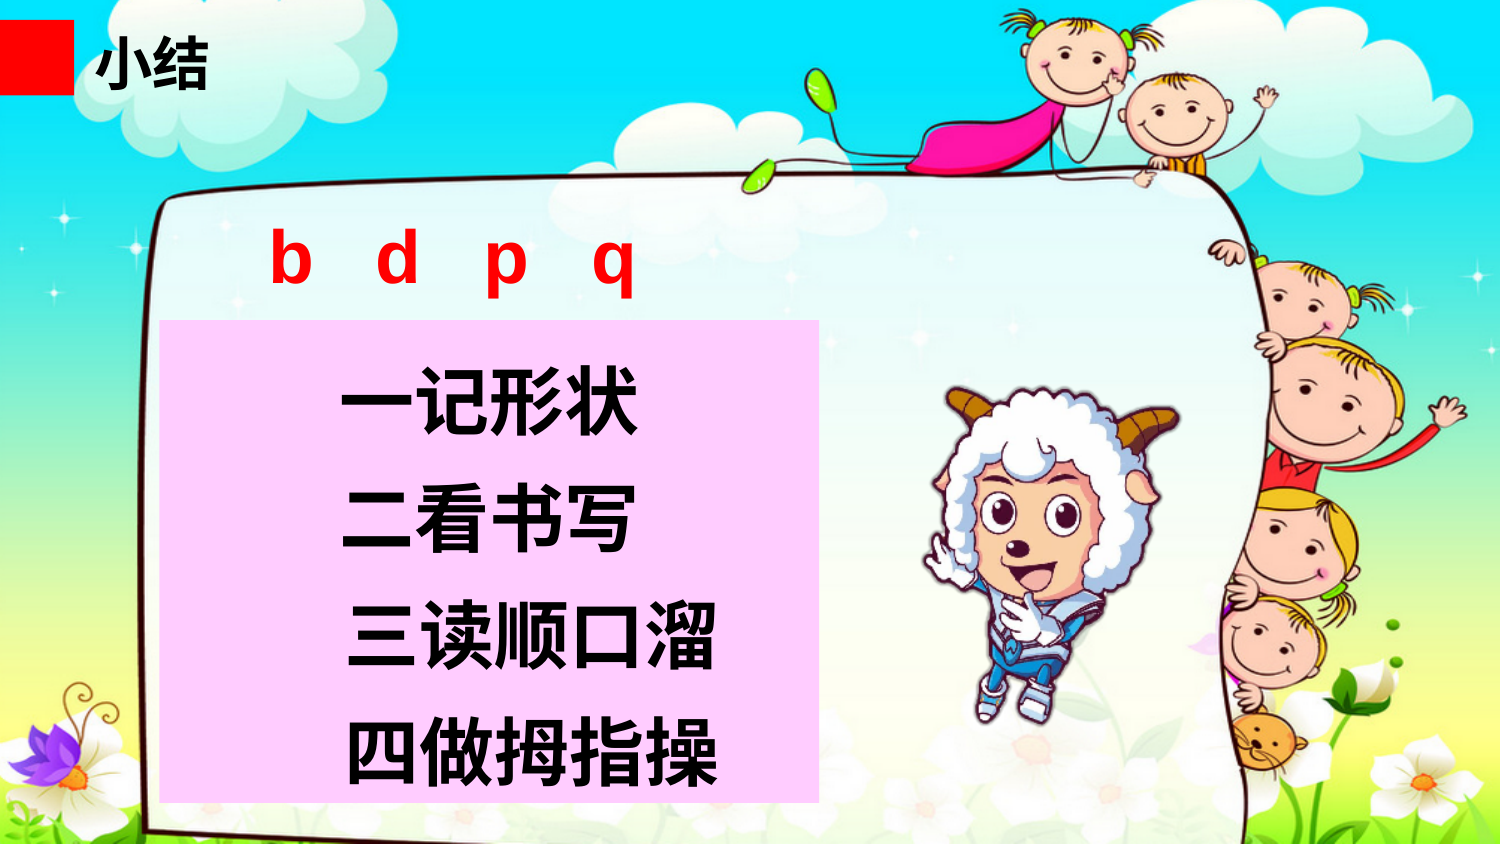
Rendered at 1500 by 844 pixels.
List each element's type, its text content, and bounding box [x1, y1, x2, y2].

text_box 小结 [79, 19, 241, 105]
text_box b d p q [232, 211, 746, 307]
text_box [0, 18, 76, 98]
picture [0, 0, 1500, 844]
text_box 一记形状 二看书写 三读顺口溜 四做拇指操 [159, 320, 820, 803]
